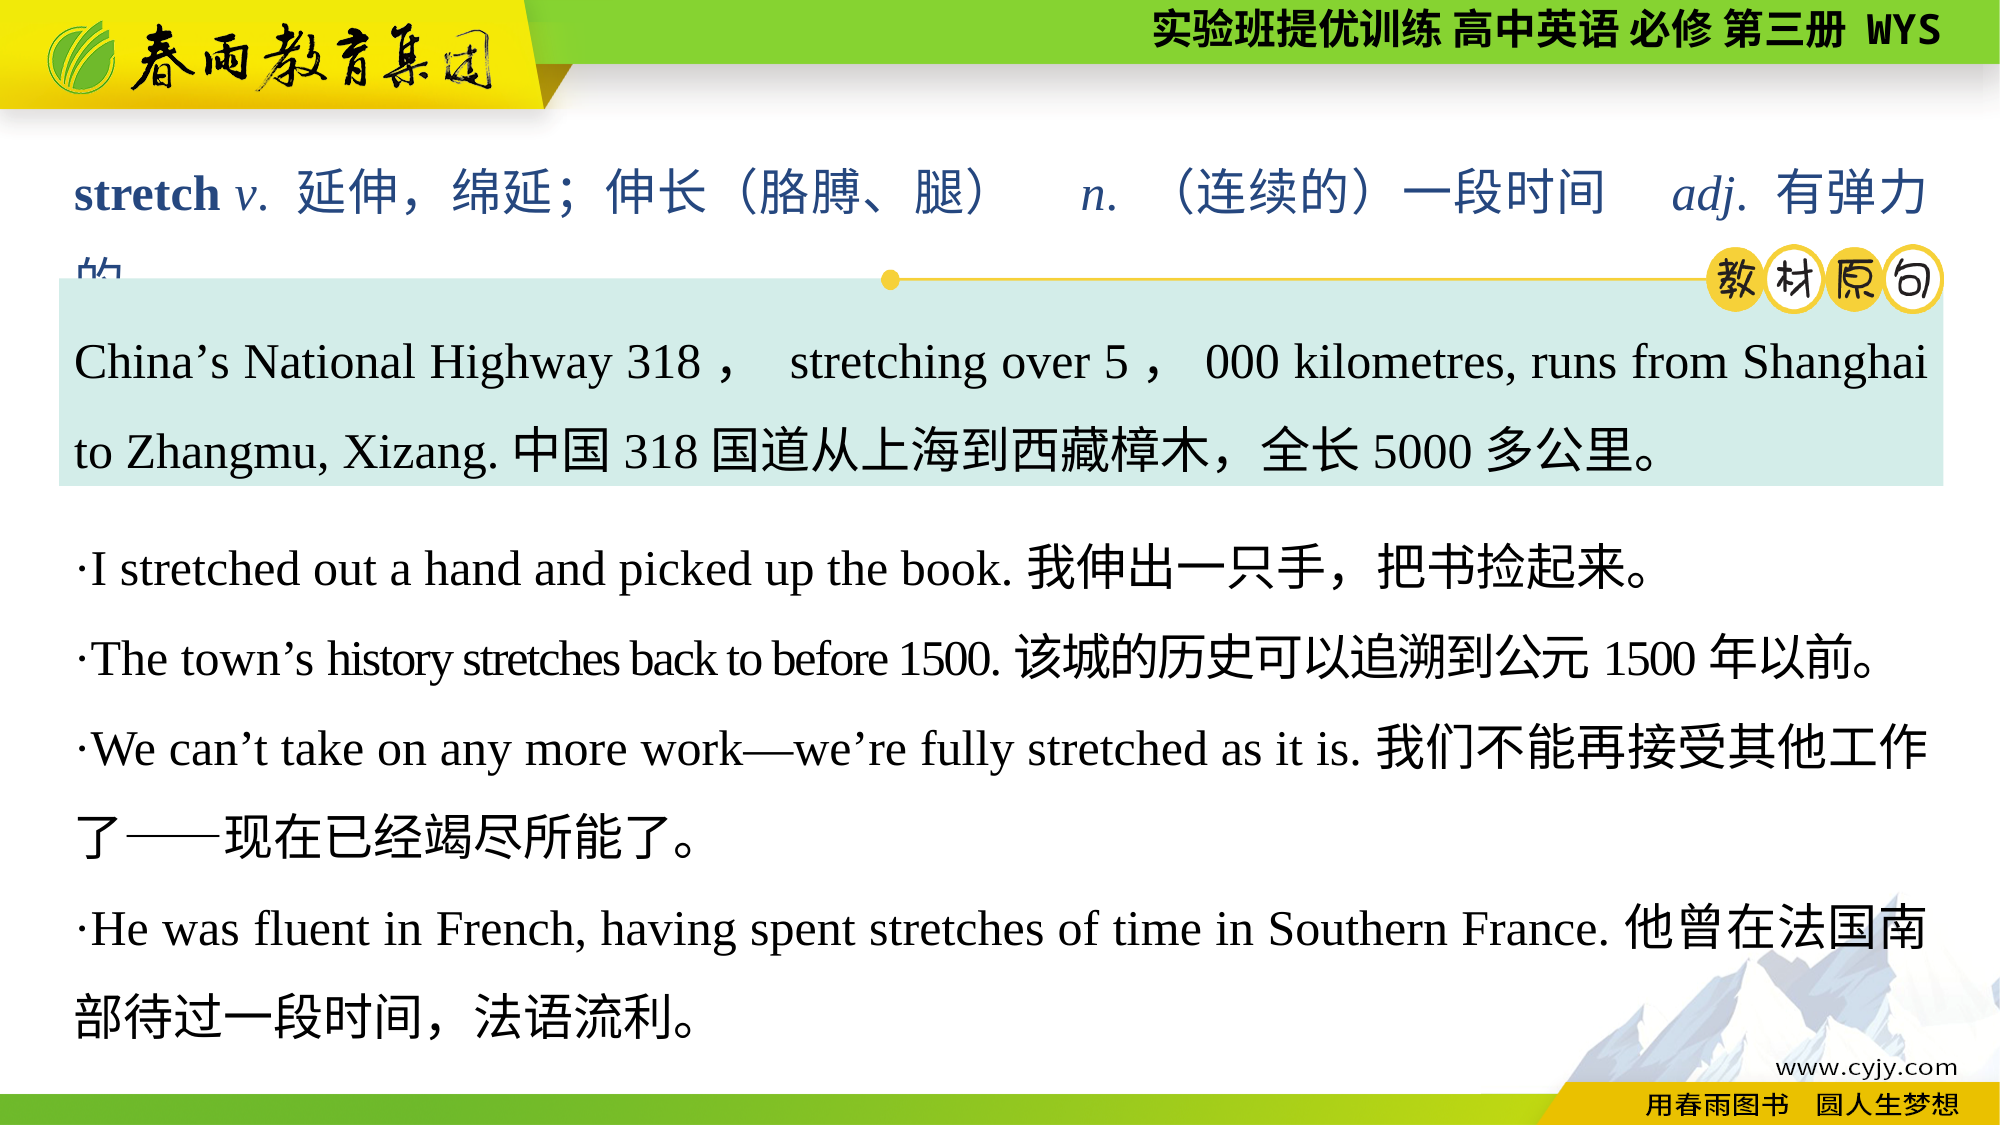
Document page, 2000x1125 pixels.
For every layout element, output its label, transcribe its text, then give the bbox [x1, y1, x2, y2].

picture [0, 0, 2000, 1125]
text_box ·I stretched out a hand and picked up the book.我伸出一只手，把书捡起来。 ·The town’s history stretches back to before 1500.该城的历史可以追溯到公元1500年以前。 ·We can’t take on any more work—we’re fully stretched as it is.我们不能再接受其他工作了——现在已经竭尽所能了。 ·He was fluent in French, having spent stretches of time in Southern France.他曾在法国南部待过一段时间，法语流利。 [59, 498, 1944, 1053]
list stretch v. 延伸，绵延；伸长（胳膊、腿） n. （连续的）一段时间 adj. 有弹力的 [59, 122, 1944, 217]
text_box China’s National Highway 318， stretching over 5，000 kilometres, runs from Shanghai to Zhangmu, Xizang.中国318国道从上海到西藏樟木，全长5000多公里。 [59, 278, 1944, 486]
